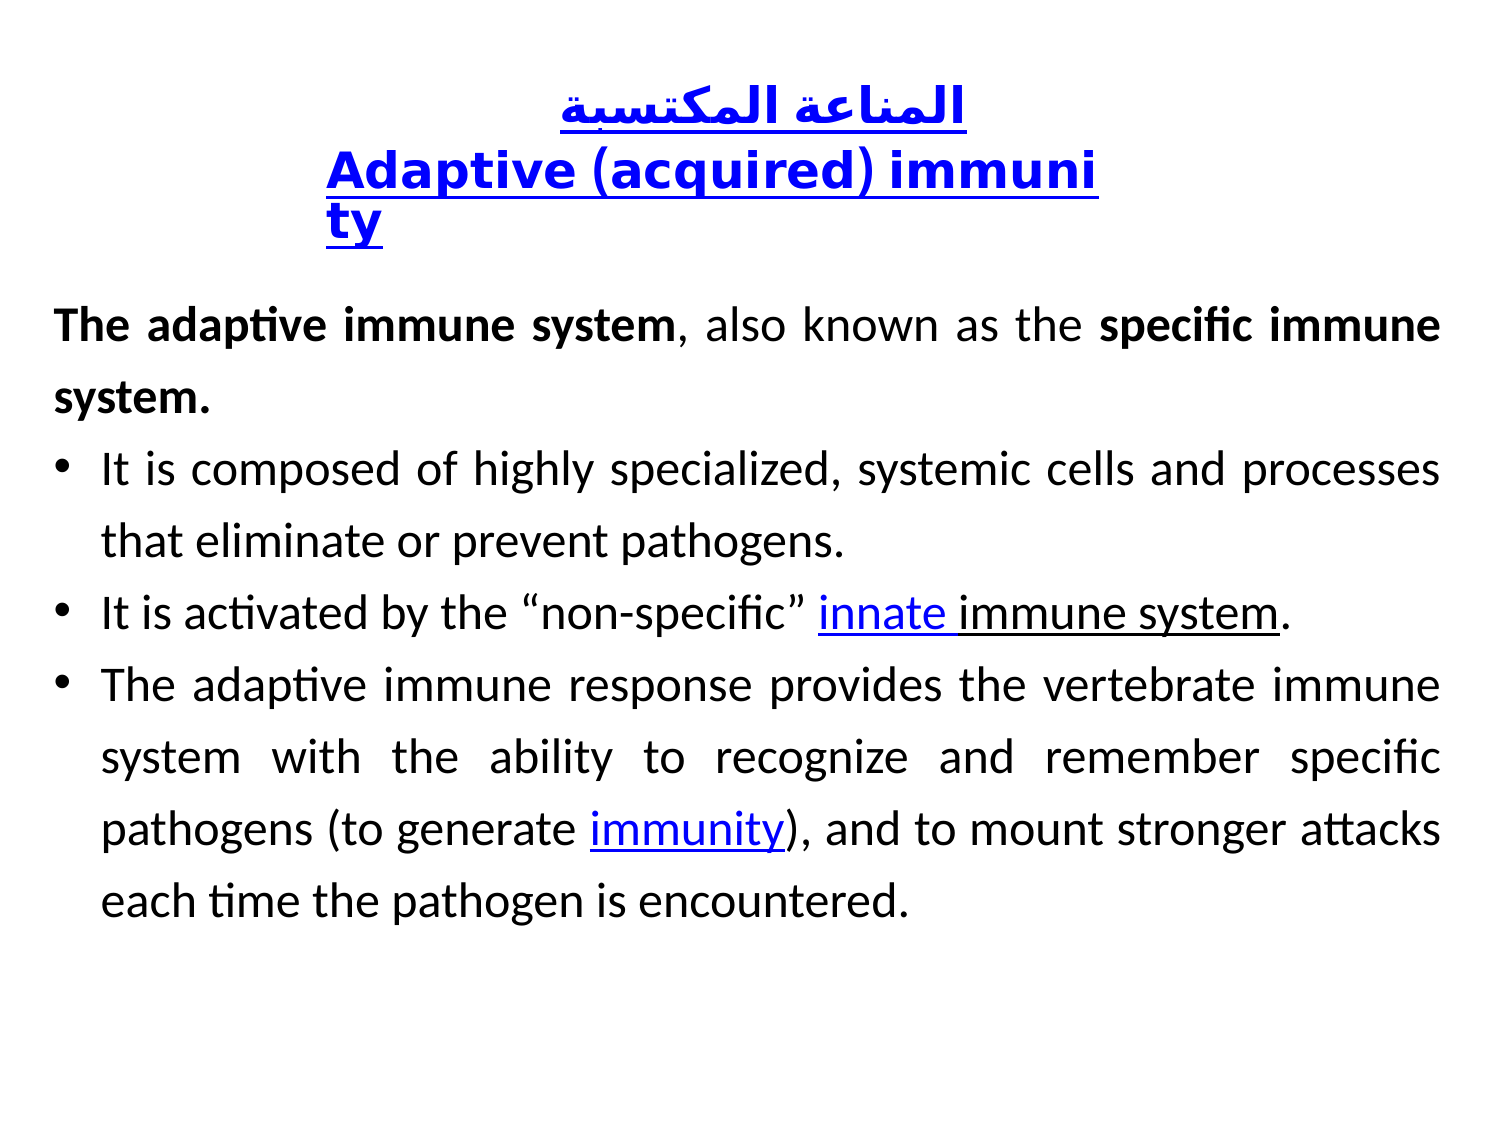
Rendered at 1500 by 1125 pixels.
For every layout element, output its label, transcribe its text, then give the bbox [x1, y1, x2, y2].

text_box The adaptive immune system, also known as the specific immune system. It is composed of highly specialized, systemic cells and processes that eliminate or prevent pathogens. It is activated by the “non-specific” innate immune system. The adaptive immune response provides the vertebrate immune system with the ability to recognize and remember specific pathogens (to generate immunity), and to mount stronger attacks each time the pathogen is encountered. [38, 272, 1457, 935]
text_box المناعة المكتسبة Adaptive (acquired) immunity [357, 66, 1170, 272]
